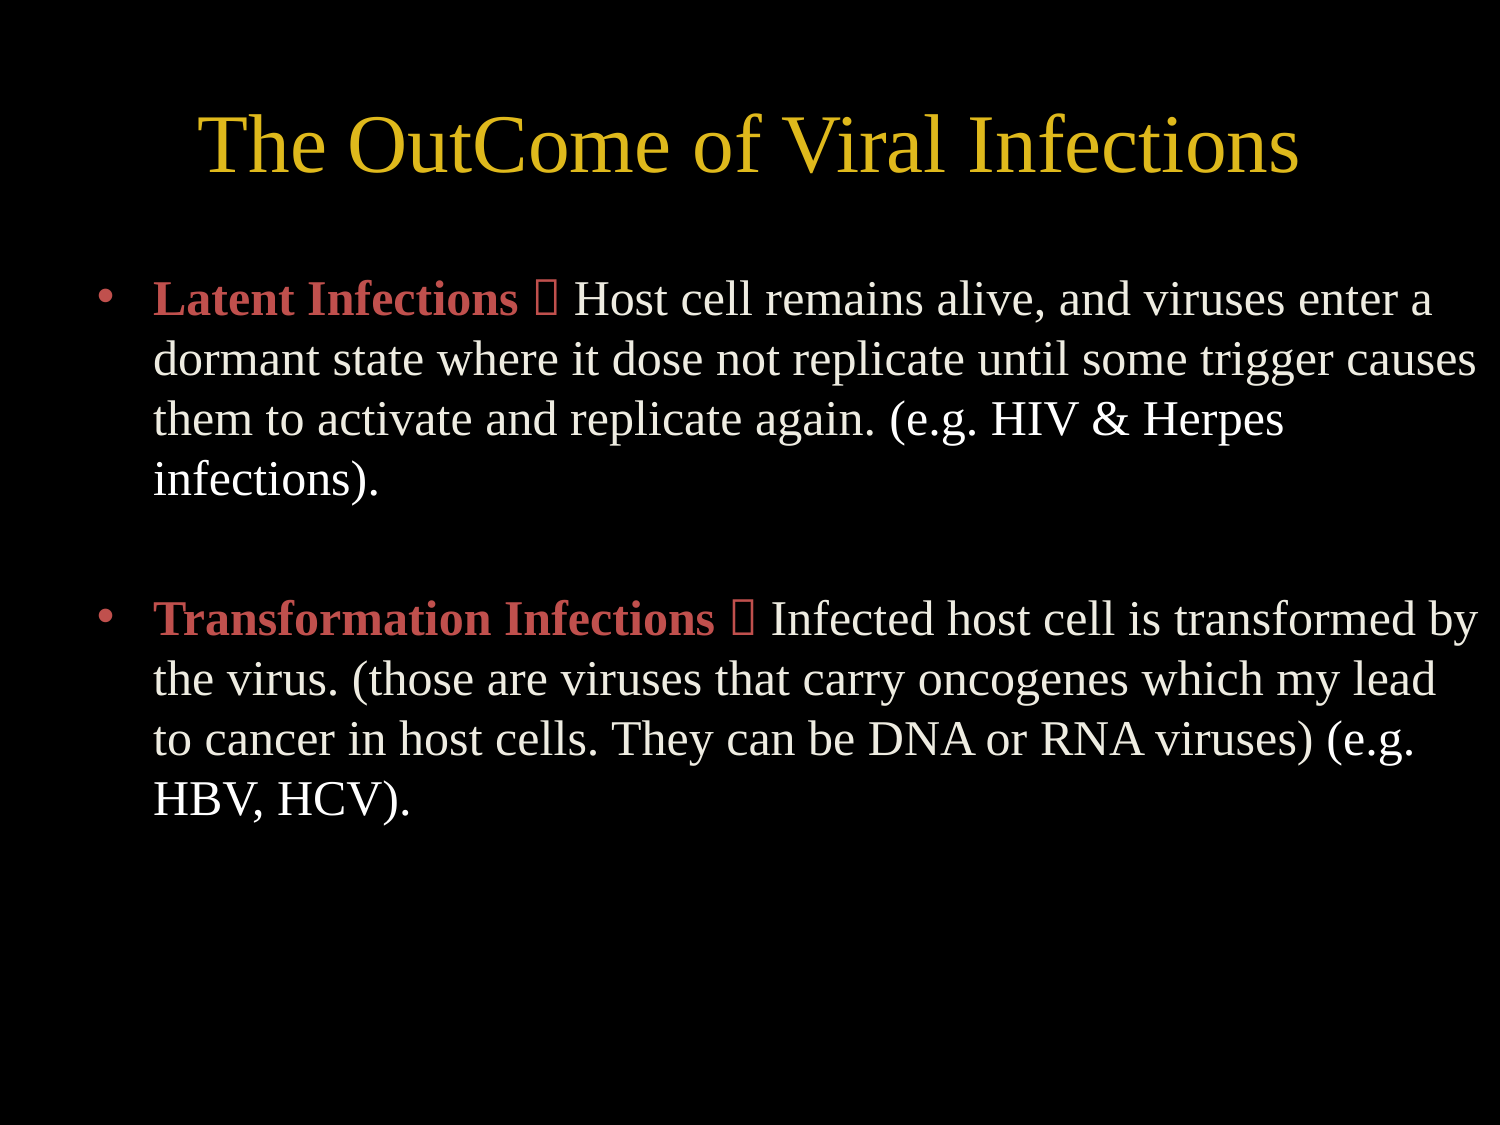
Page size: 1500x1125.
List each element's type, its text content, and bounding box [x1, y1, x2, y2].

list Latent Infections  Host cell remains alive, and viruses enter a dormant state where it dose not replicate until some trigger causes them to activate and replicate again. (e.g. HIV & Herpes infections). Transformation Infections  Infected host cell is transformed by the virus. (those are viruses that carry oncogenes which my lead to cancer in host cells. They can be DNA or RNA viruses) (e.g. HBV, HCV). [81, 257, 1495, 1125]
title The OutCome of Viral Infections [75, 45, 1425, 233]
